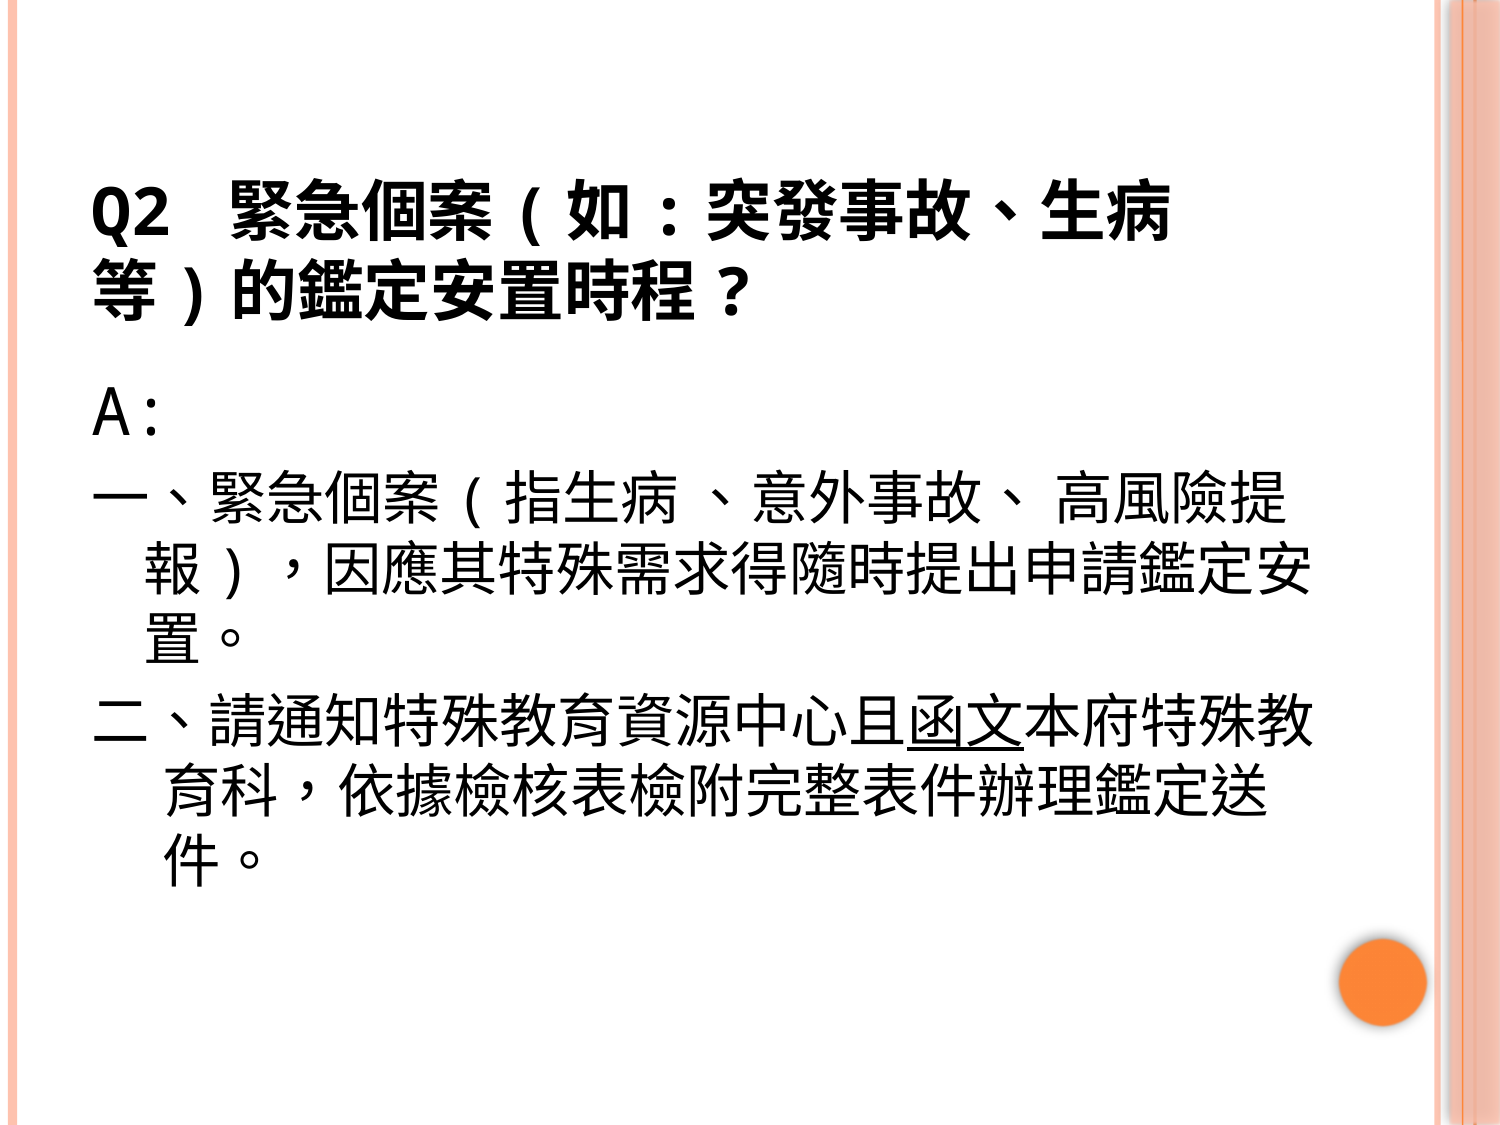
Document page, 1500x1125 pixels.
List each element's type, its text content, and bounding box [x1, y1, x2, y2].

title Q2 緊急個案(如:突發事故、生病等)的鑑定安置時程? [76, 149, 1302, 337]
list A: 一、緊急個案(指生病 、意外事故、 高風險提 報)，因應其特殊需求得隨時提出申請鑑定安 置。 二、請通知特殊教育資源中心且函文本府特殊教 育科，依據檢核表檢附完整表件辦理鑑定送 件。 [76, 361, 1376, 863]
